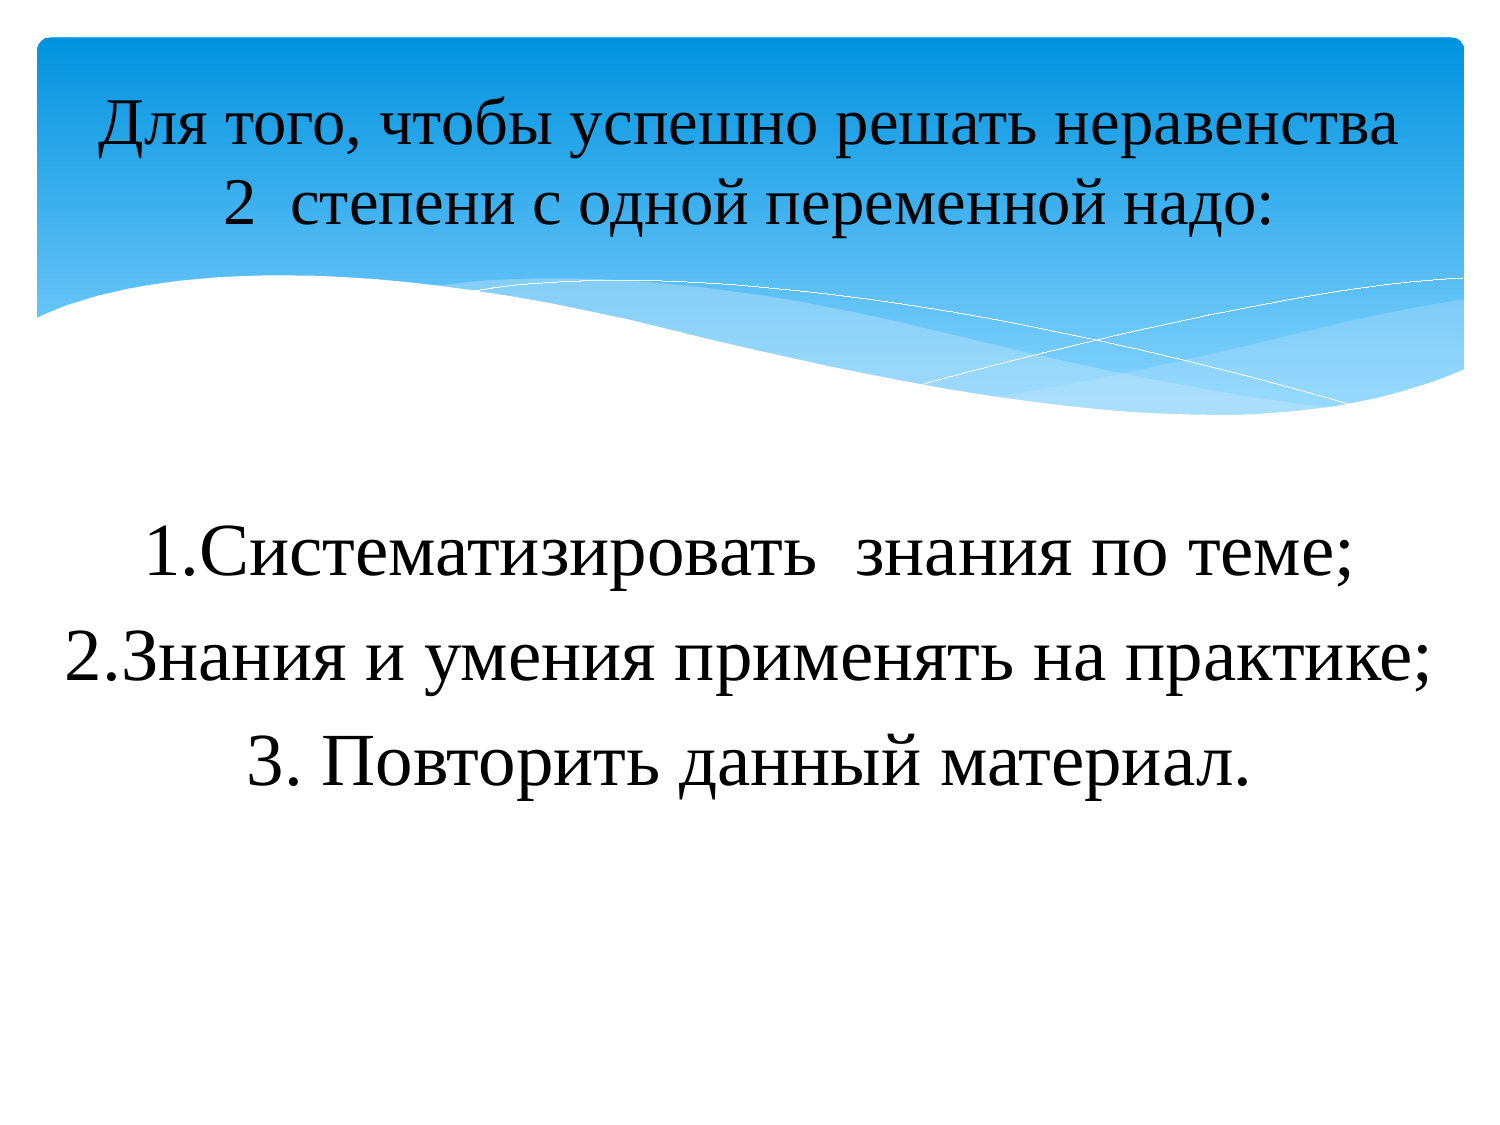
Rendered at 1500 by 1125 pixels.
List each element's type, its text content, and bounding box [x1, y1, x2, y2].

list 1.Систематизировать знания по теме; 2.Знания и умения применять на практике; 3. Повторить данный материал. [41, 326, 1459, 1005]
title Для того, чтобы успешно решать неравенства 2 степени с одной переменной надо: [75, 55, 1425, 261]
